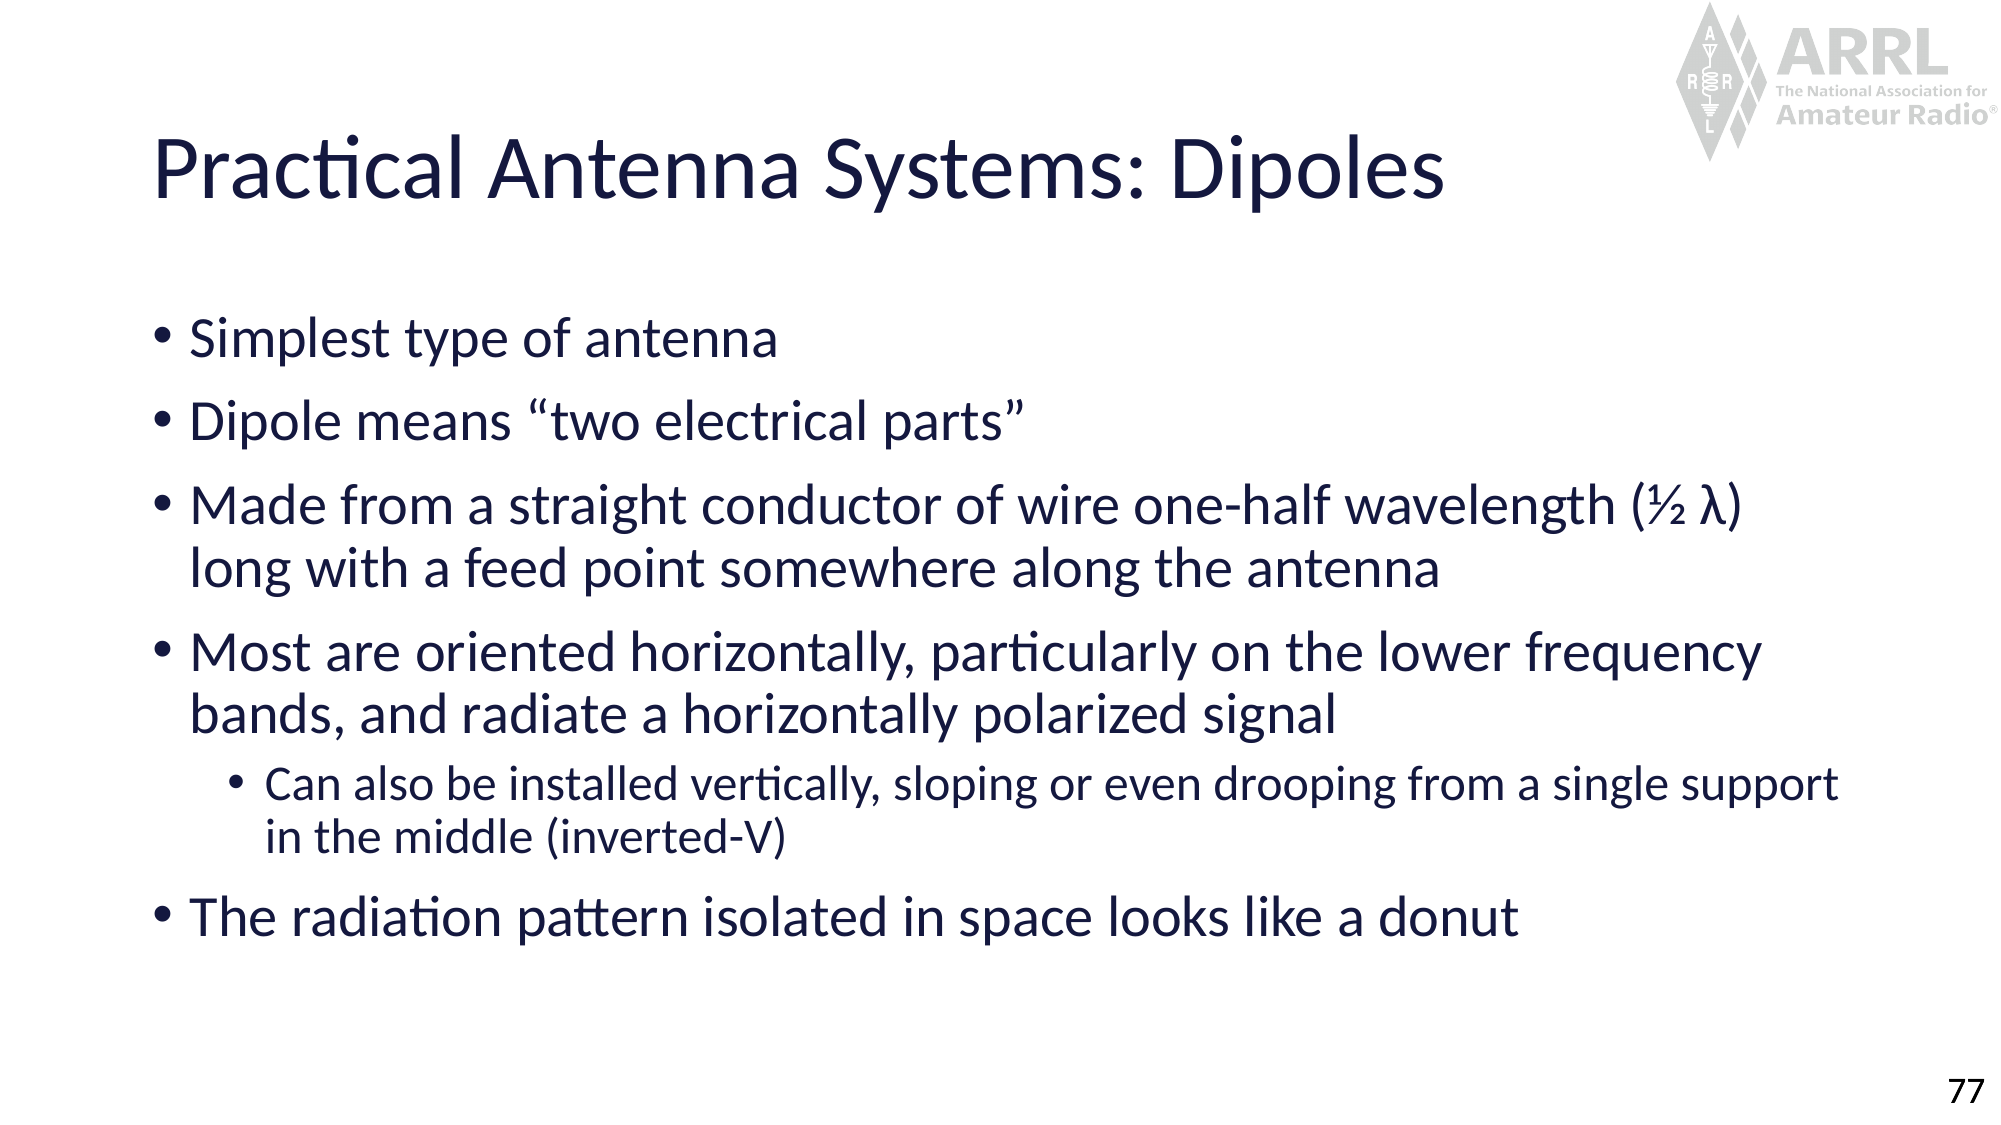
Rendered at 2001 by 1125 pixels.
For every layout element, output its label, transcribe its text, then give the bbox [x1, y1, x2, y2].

list Simplest type of antenna Dipole means “two electrical parts” Made from a straight conductor of wire one-half wavelength (1⁄2 λ) long with a feed point somewhere along the antenna Most are oriented horizontally, particularly on the lower frequency bands, and radiate a horizontally polarized signal Can also be installed vertically, sloping or even drooping from a single support in the middle (inverted-V) The radiation pattern isolated in space looks like a donut [137, 299, 1863, 1014]
title Practical Antenna Systems: Dipoles [137, 59, 1863, 278]
picture [1674, 0, 2000, 164]
